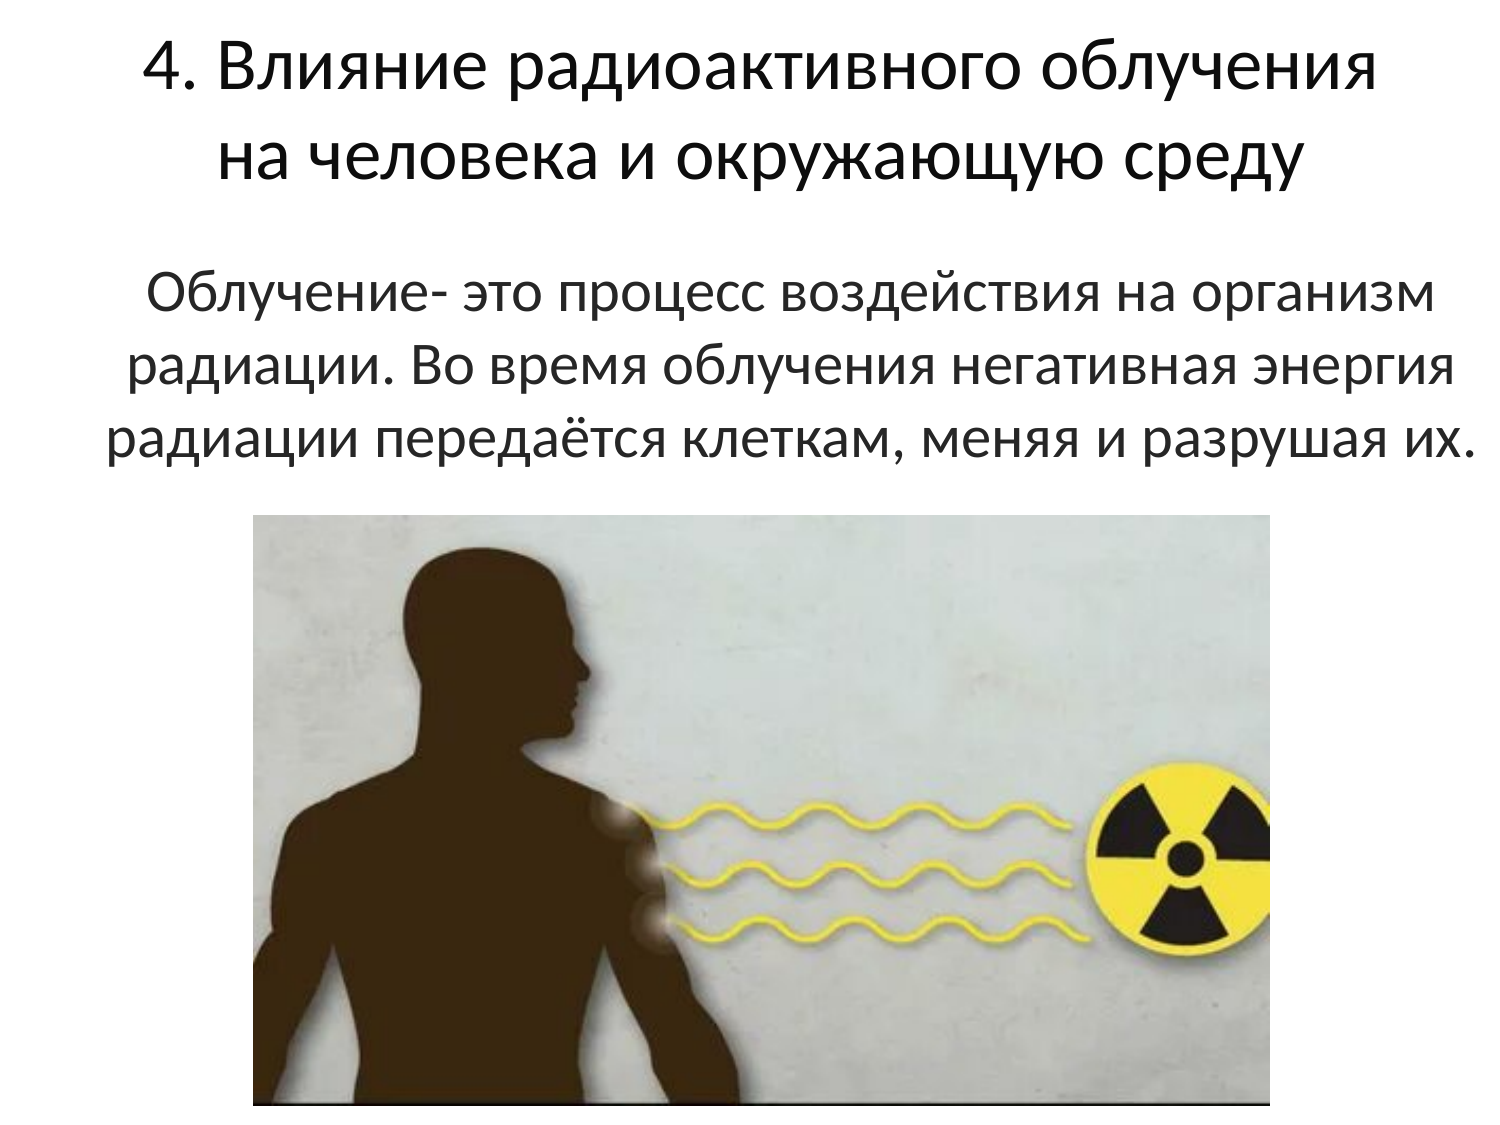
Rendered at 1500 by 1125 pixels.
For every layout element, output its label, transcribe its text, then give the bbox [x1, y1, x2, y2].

picture [253, 515, 1270, 1107]
title 4. Влияние радиоактивного облучения на человека и окружающую среду [123, 0, 1399, 225]
subtitle Облучение- это процесс воздействия на организм радиации. Во время облучения негативная энергия радиации передаётся клеткам, меняя и разрушая их. [88, 243, 1495, 531]
